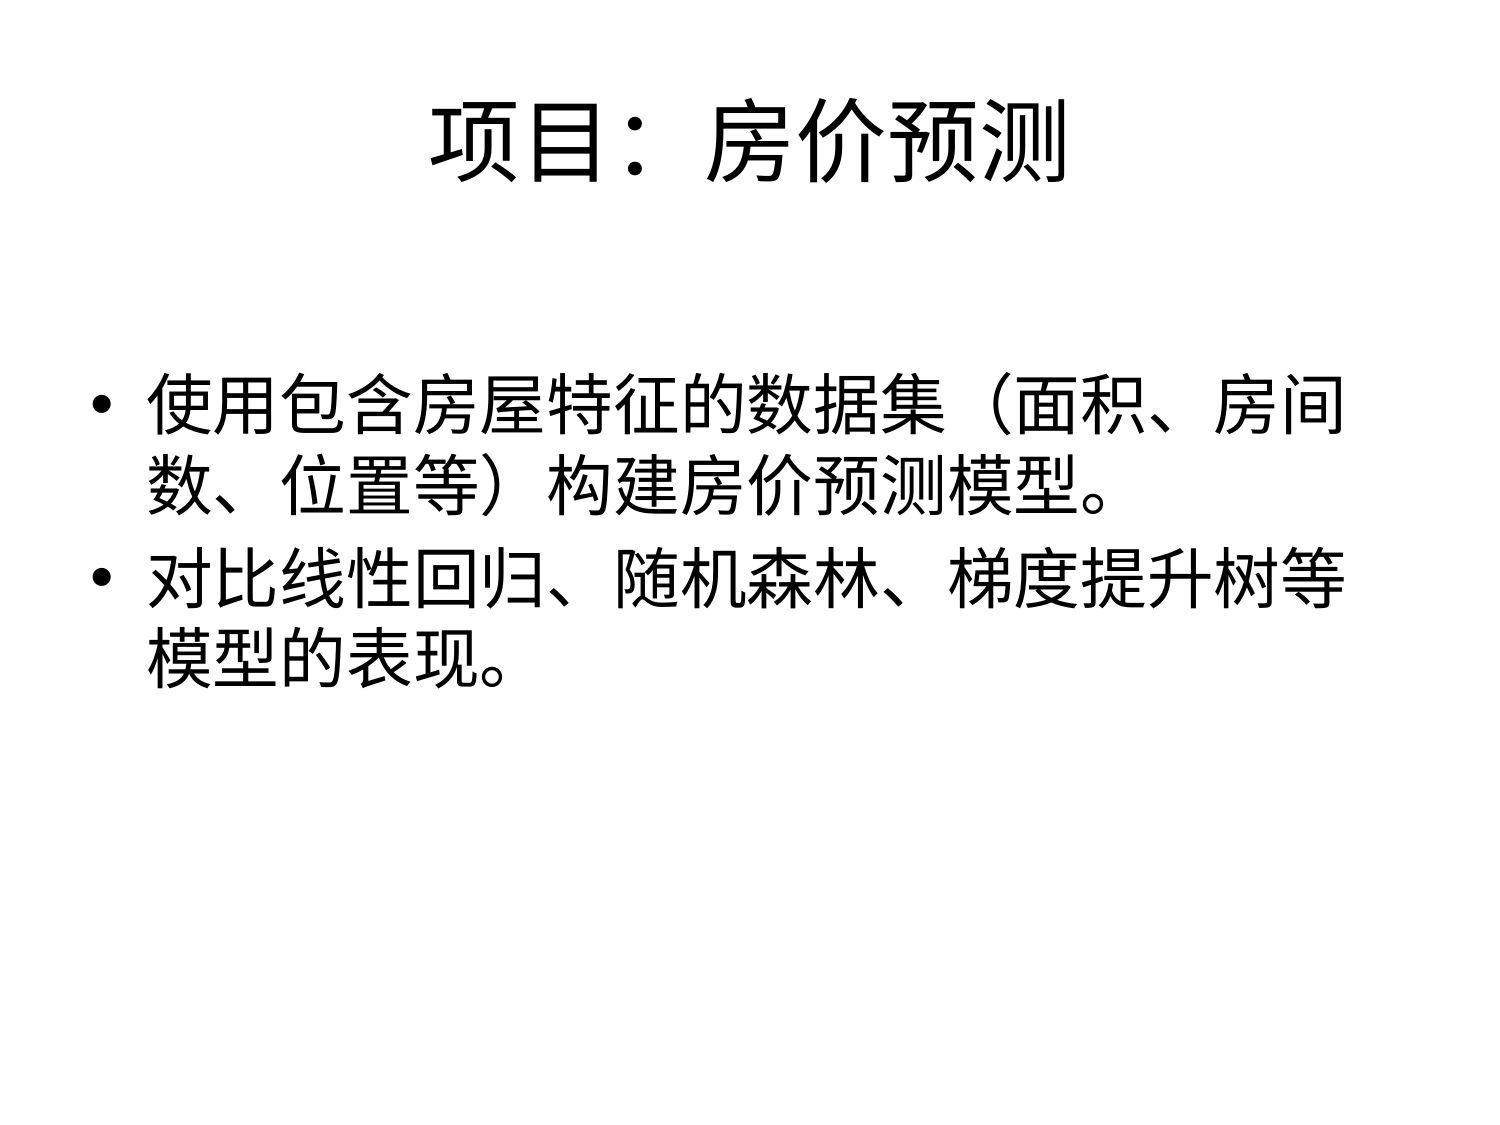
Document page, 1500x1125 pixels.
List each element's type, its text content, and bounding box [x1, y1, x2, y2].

list 使用包含房屋特征的数据集（面积、房间数、位置等）构建房价预测模型。 对比线性回归、随机森林、梯度提升树等模型的表现。 [75, 262, 1425, 1005]
title 项目：房价预测 [75, 45, 1425, 233]
